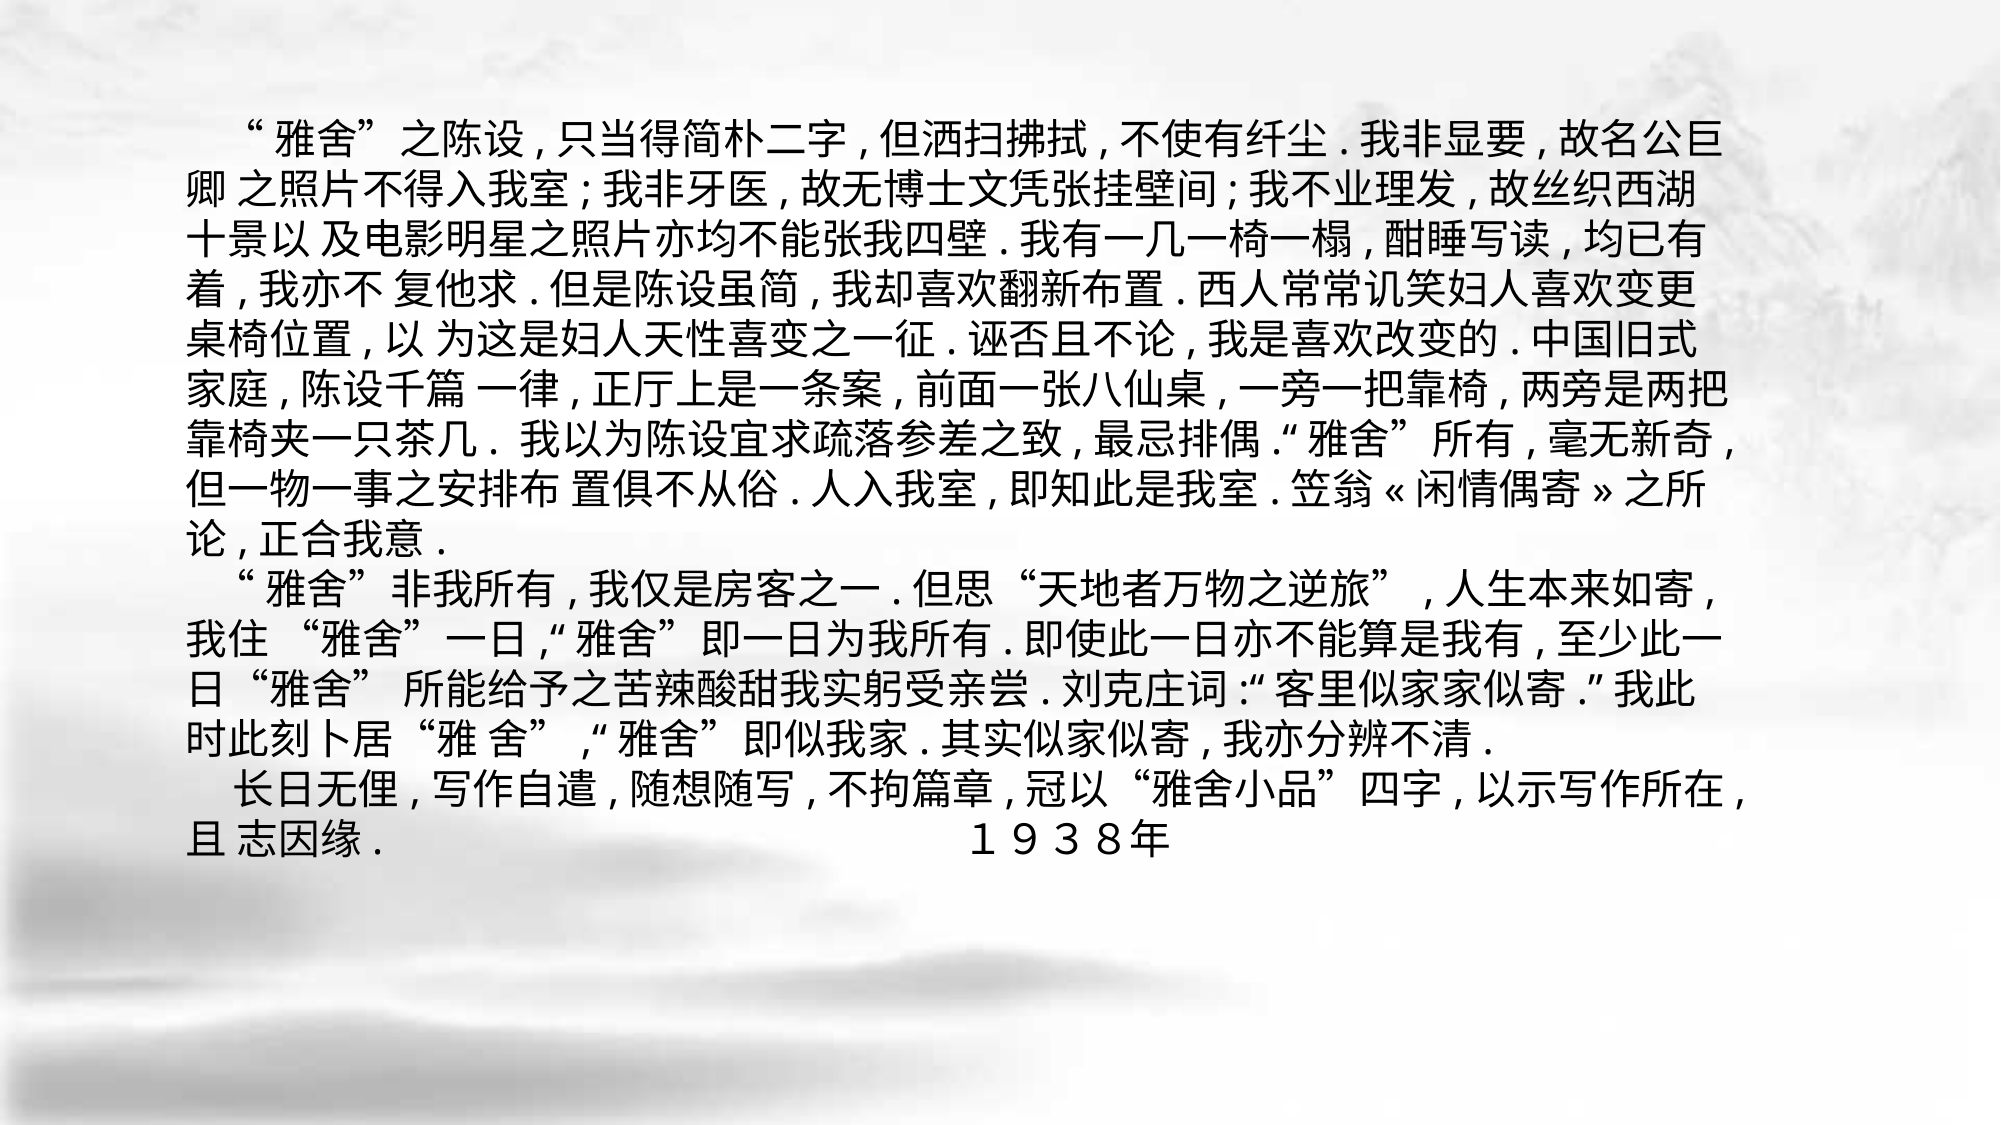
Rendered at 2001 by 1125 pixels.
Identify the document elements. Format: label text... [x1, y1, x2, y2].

picture [0, 0, 2001, 1125]
text_box “雅舍”之陈设,只当得简朴二字,但洒扫拂拭,不使有纤尘.我非显要,故名公巨卿 之照片不得入我室;我非牙医,故无博士文凭张挂壁间;我不业理发,故丝织西湖十景以 及电影明星之照片亦均不能张我四壁.我有一几一椅一榻,酣睡写读,均已有着,我亦不 复他求.但是陈设虽简,我却喜欢翻新布置.西人常常讥笑妇人喜欢变更桌椅位置,以 为这是妇人天性喜变之一征.诬否且不论,我是喜欢改变的.中国旧式家庭,陈设千篇 一律,正厅上是一条案,前面一张八仙桌,一旁一把靠椅,两旁是两把靠椅夹一只茶几. 我以为陈设宜求疏落参差之致,最忌排偶.“雅舍”所有,毫无新奇,但一物一事之安排布 置俱不从俗.人入我室,即知此是我室.笠翁«闲情偶寄»之所论,正合我意. “雅舍”非我所有,我仅是房客之一.但思“天地者万物之逆旅”,人生本来如寄,我住 “雅舍”一日,“雅舍”即一日为我所有.即使此一日亦不能算是我有,至少此一日“雅舍” 所能给予之苦辣酸甜我实躬受亲尝.刘克庄词:“客里似家家似寄.”我此时此刻卜居“雅 舍”,“雅舍”即似我家.其实似家似寄,我亦分辨不清. 长日无俚,写作自遣,随想随写,不拘篇章,冠以“雅舍小品”四字,以示写作所在,且 志因缘. １９３８年 [171, 105, 1746, 871]
